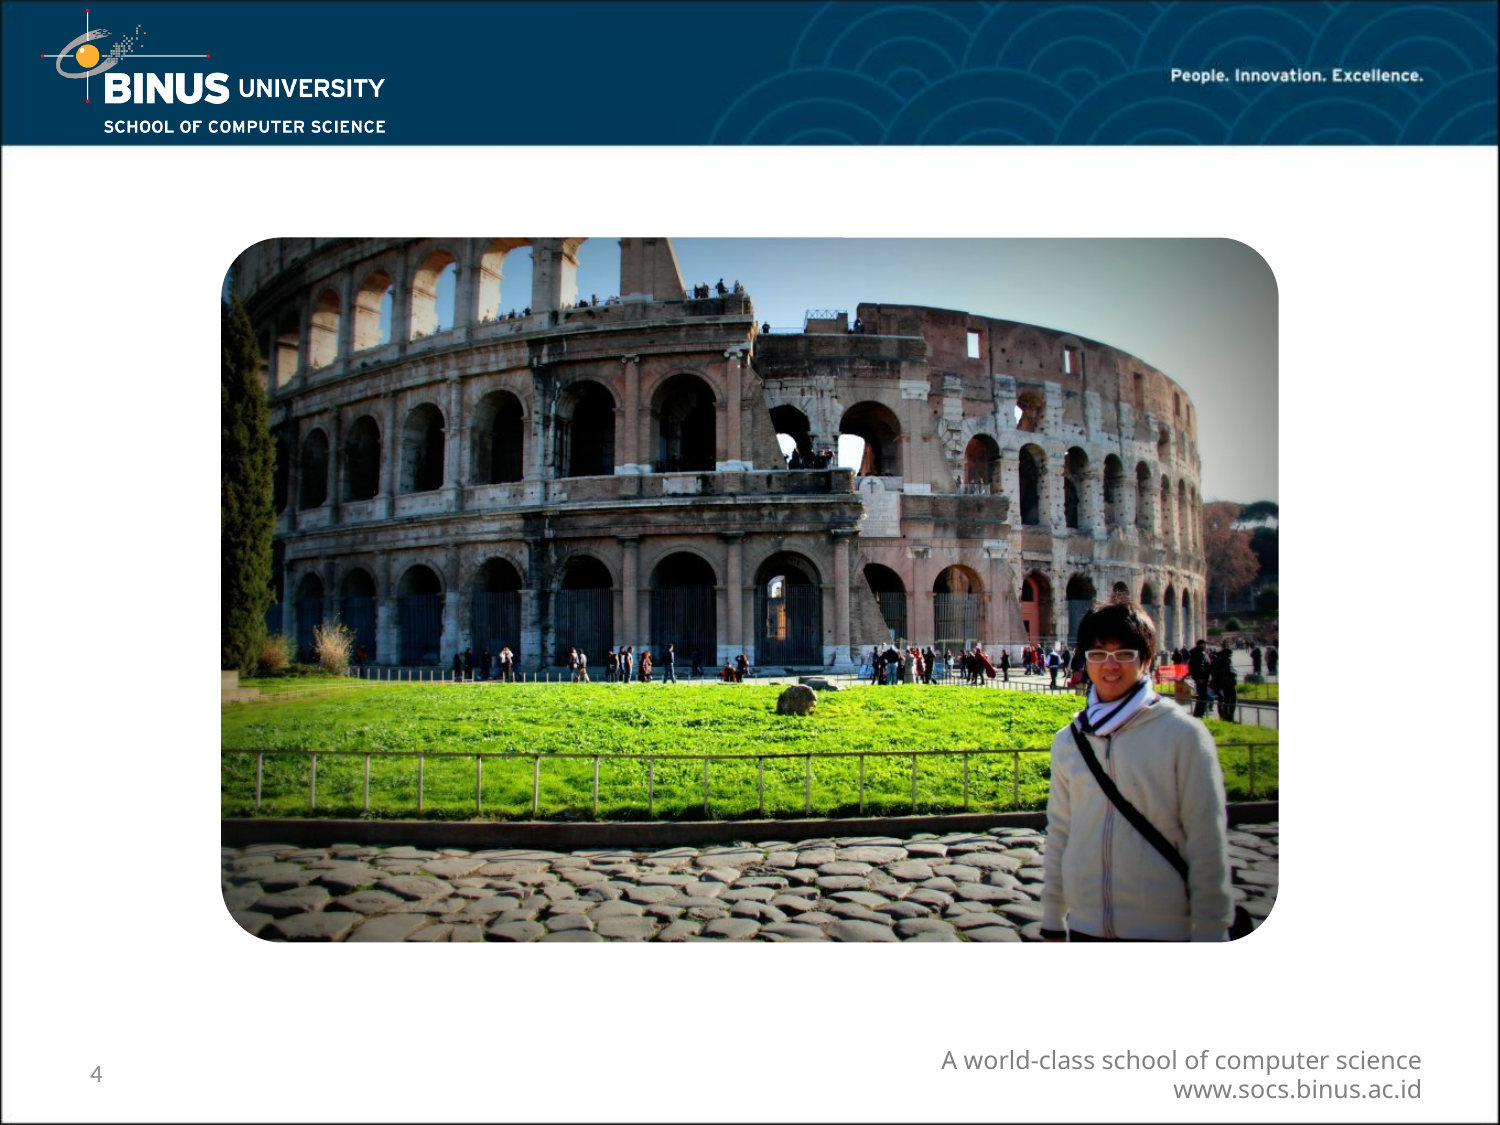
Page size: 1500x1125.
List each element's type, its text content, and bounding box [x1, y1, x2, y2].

slide_number 4 [75, 1042, 425, 1103]
picture [0, 0, 1500, 1125]
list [220, 237, 1279, 943]
